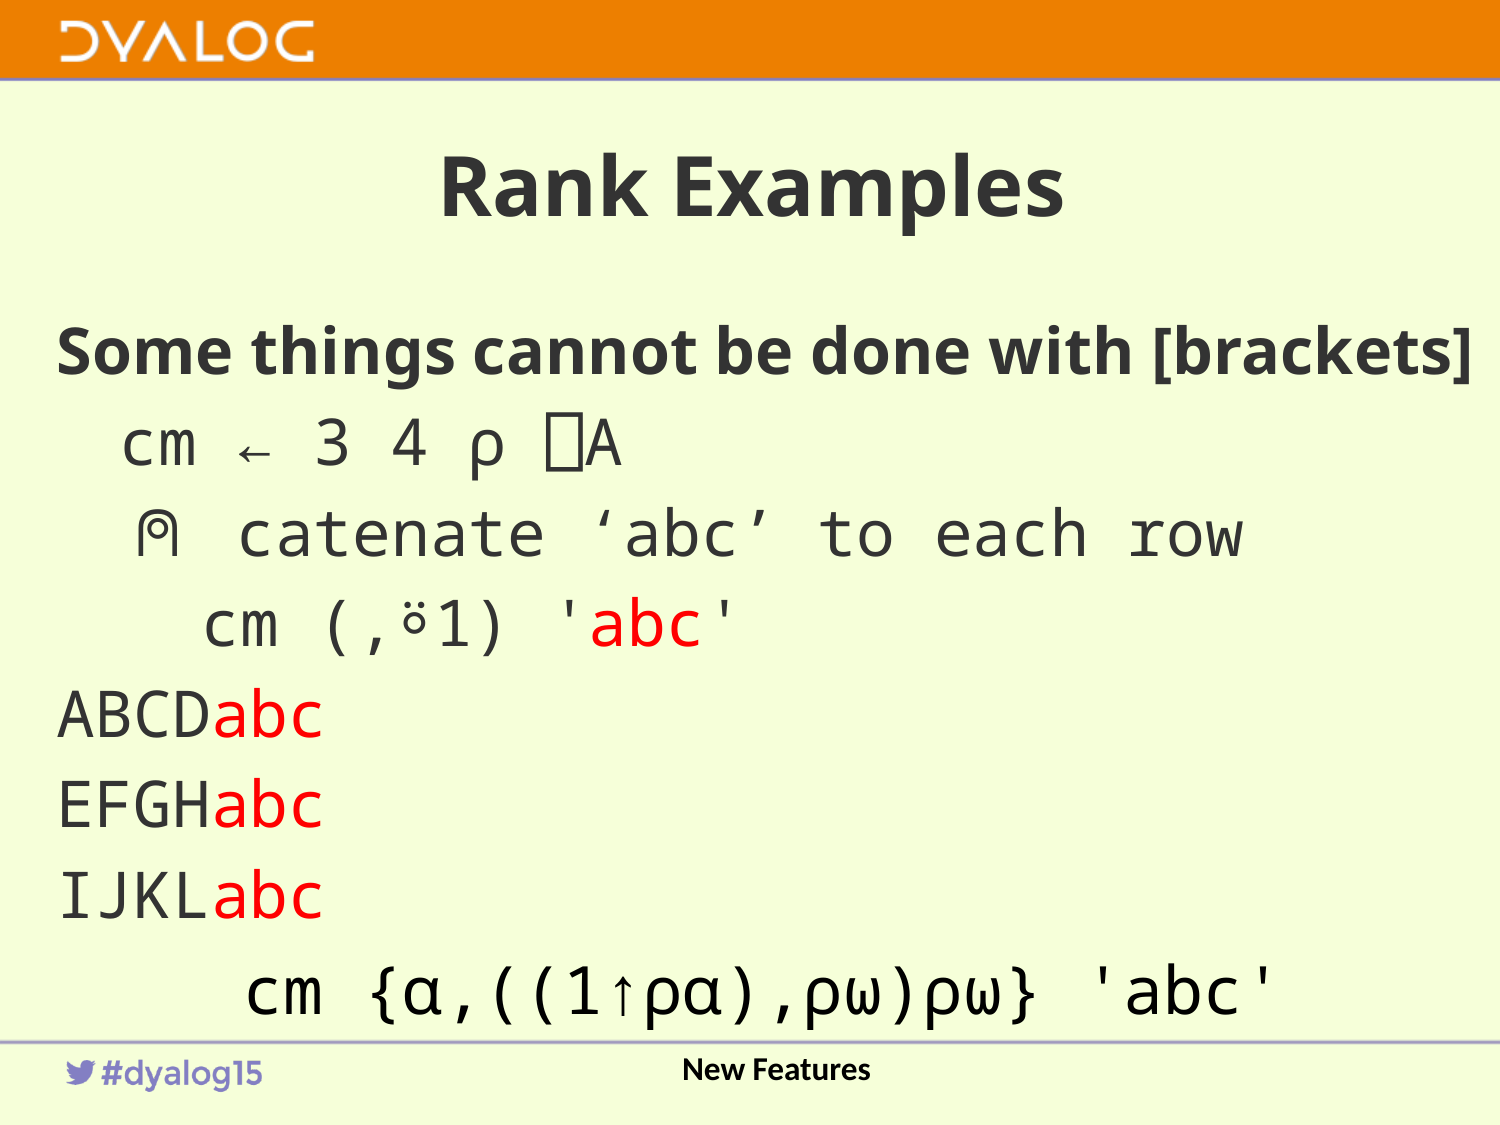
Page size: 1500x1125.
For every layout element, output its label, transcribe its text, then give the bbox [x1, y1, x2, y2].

title Rank Examples [76, 125, 1427, 256]
text_box cm {⍺,((1↑⍴⍺),⍴⍵)⍴⍵} 'abc' [228, 940, 1299, 1036]
picture [0, 0, 1500, 1125]
footer New Features [667, 1039, 892, 1100]
list Some things cannot be done with [brackets] cm ← 3 4 ⍴ ⎕A ⍝ catenate ‘abc’ to each row cm (,⍤1) 'abc' ABCDabc EFGHabc IJKLabc [41, 302, 1500, 1005]
